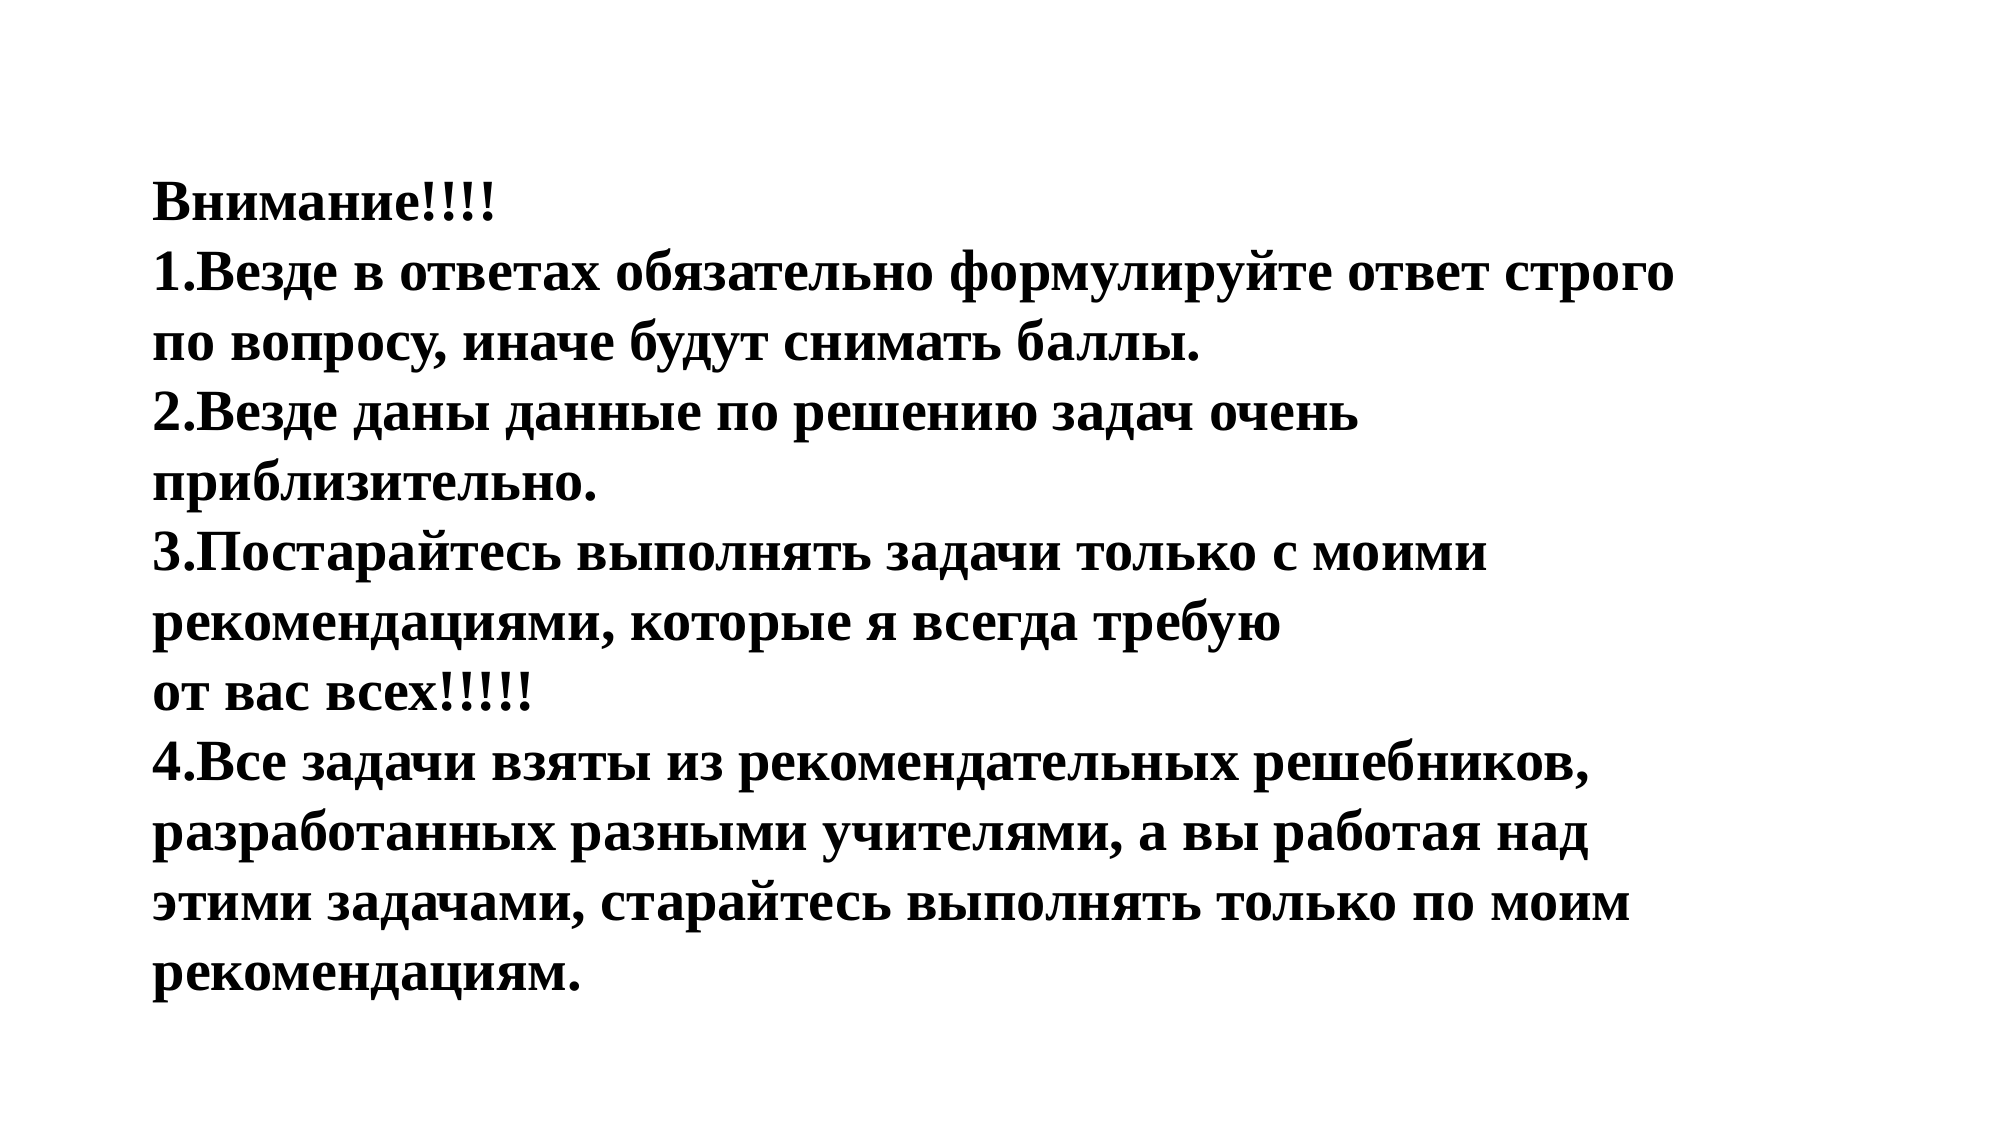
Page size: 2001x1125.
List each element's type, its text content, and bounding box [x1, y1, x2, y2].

text_box Внимание!!!! 1.Везде в ответах обязательно формулируйте ответ строго по вопросу, иначе будут снимать баллы. 2.Везде даны данные по решению задач очень приблизительно. 3.Постарайтесь выполнять задачи только с моими рекомендациями, которые я всегда требую от вас всех!!!!! 4.Все задачи взяты из рекомендательных решебников, разработанных разными учителями, а вы работая над этими задачами, старайтесь выполнять только по моим рекомендациям. [138, 154, 1712, 1010]
